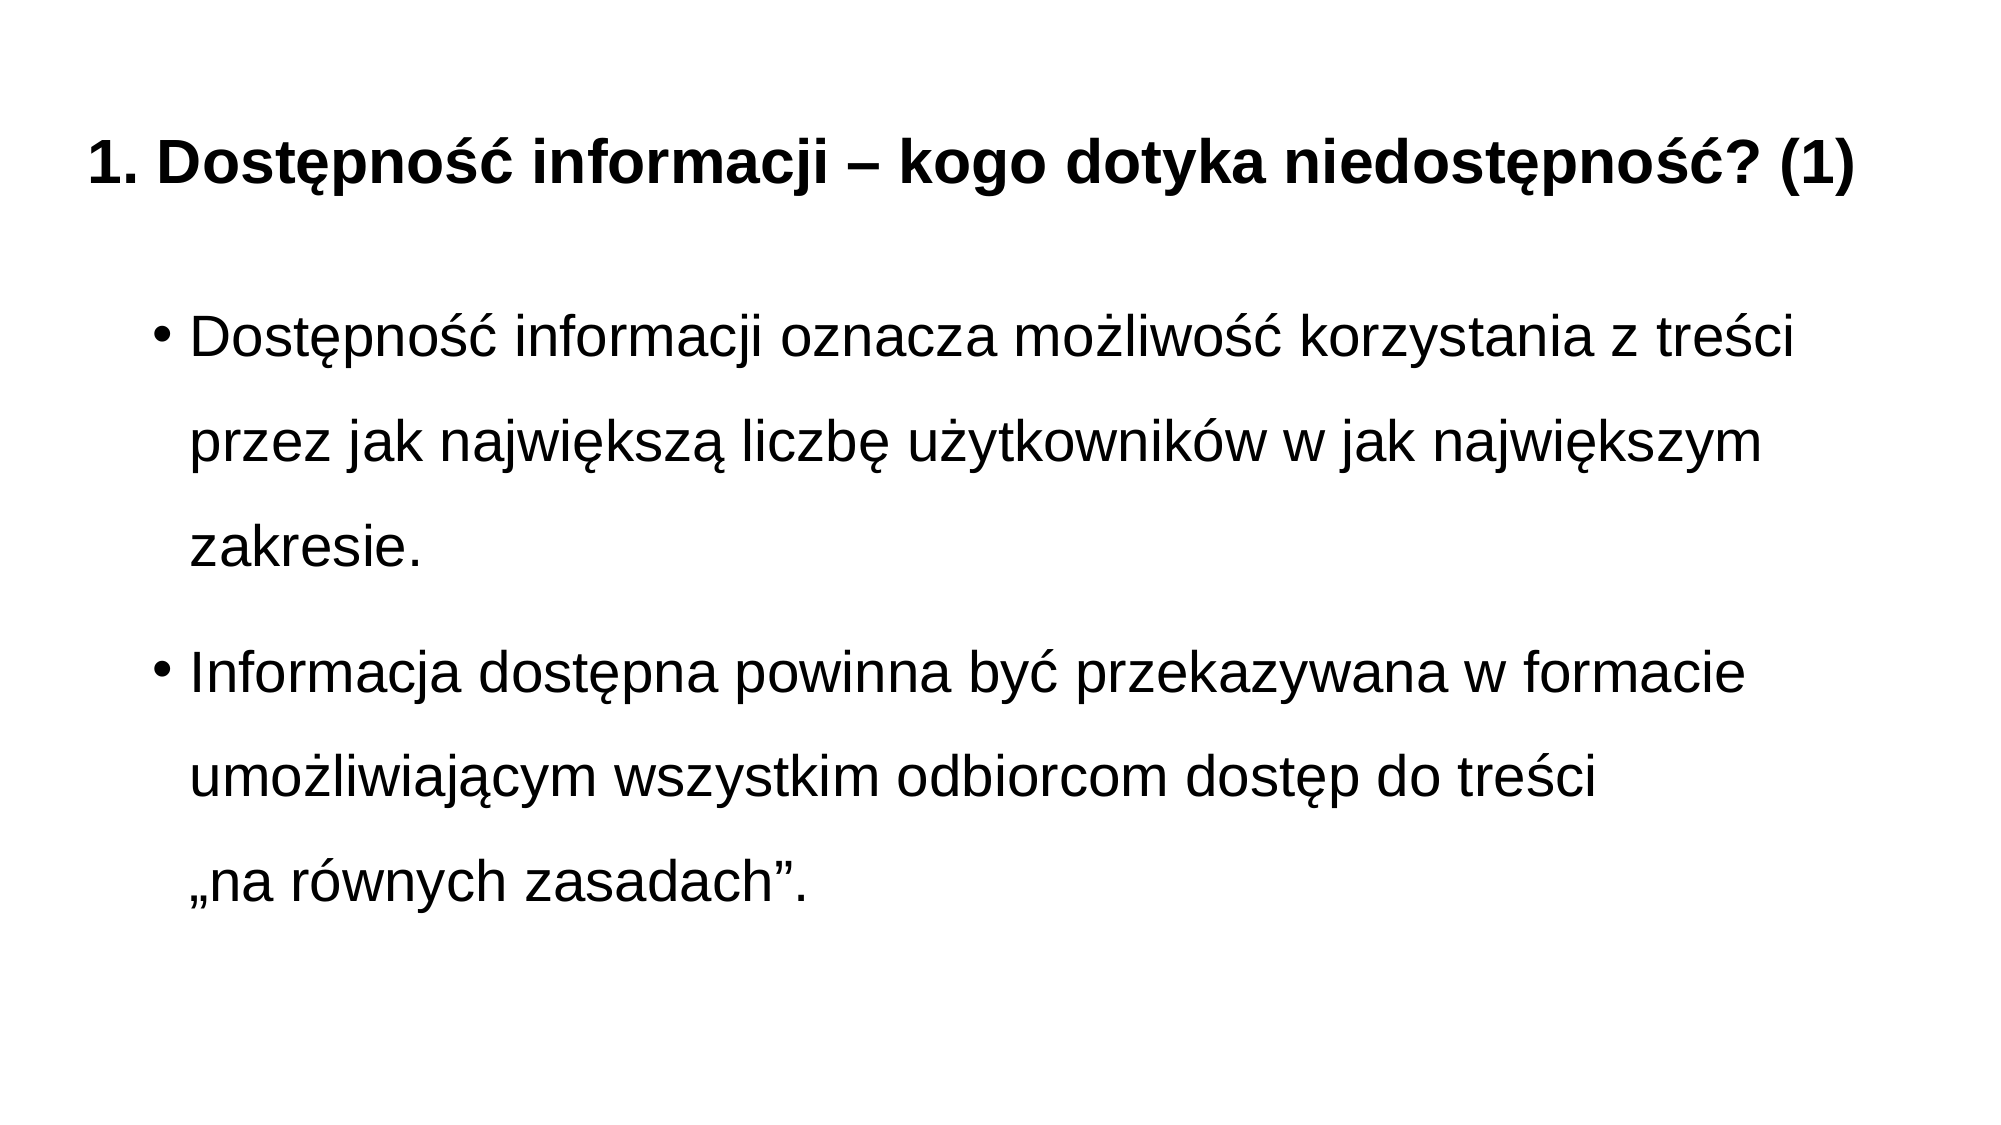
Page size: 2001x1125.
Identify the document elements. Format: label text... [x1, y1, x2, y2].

title 1. Dostępność informacji – kogo dotyka niedostępność? (1) [72, 54, 2000, 273]
list Dostępność informacji oznacza możliwość korzystania z treści przez jak największą liczbę użytkowników w jak największym zakresie. Informacja dostępna powinna być przekazywana w formacie umożliwiającym wszystkim odbiorcom dostęp do treści „na równych zasadach”. [137, 255, 1863, 970]
